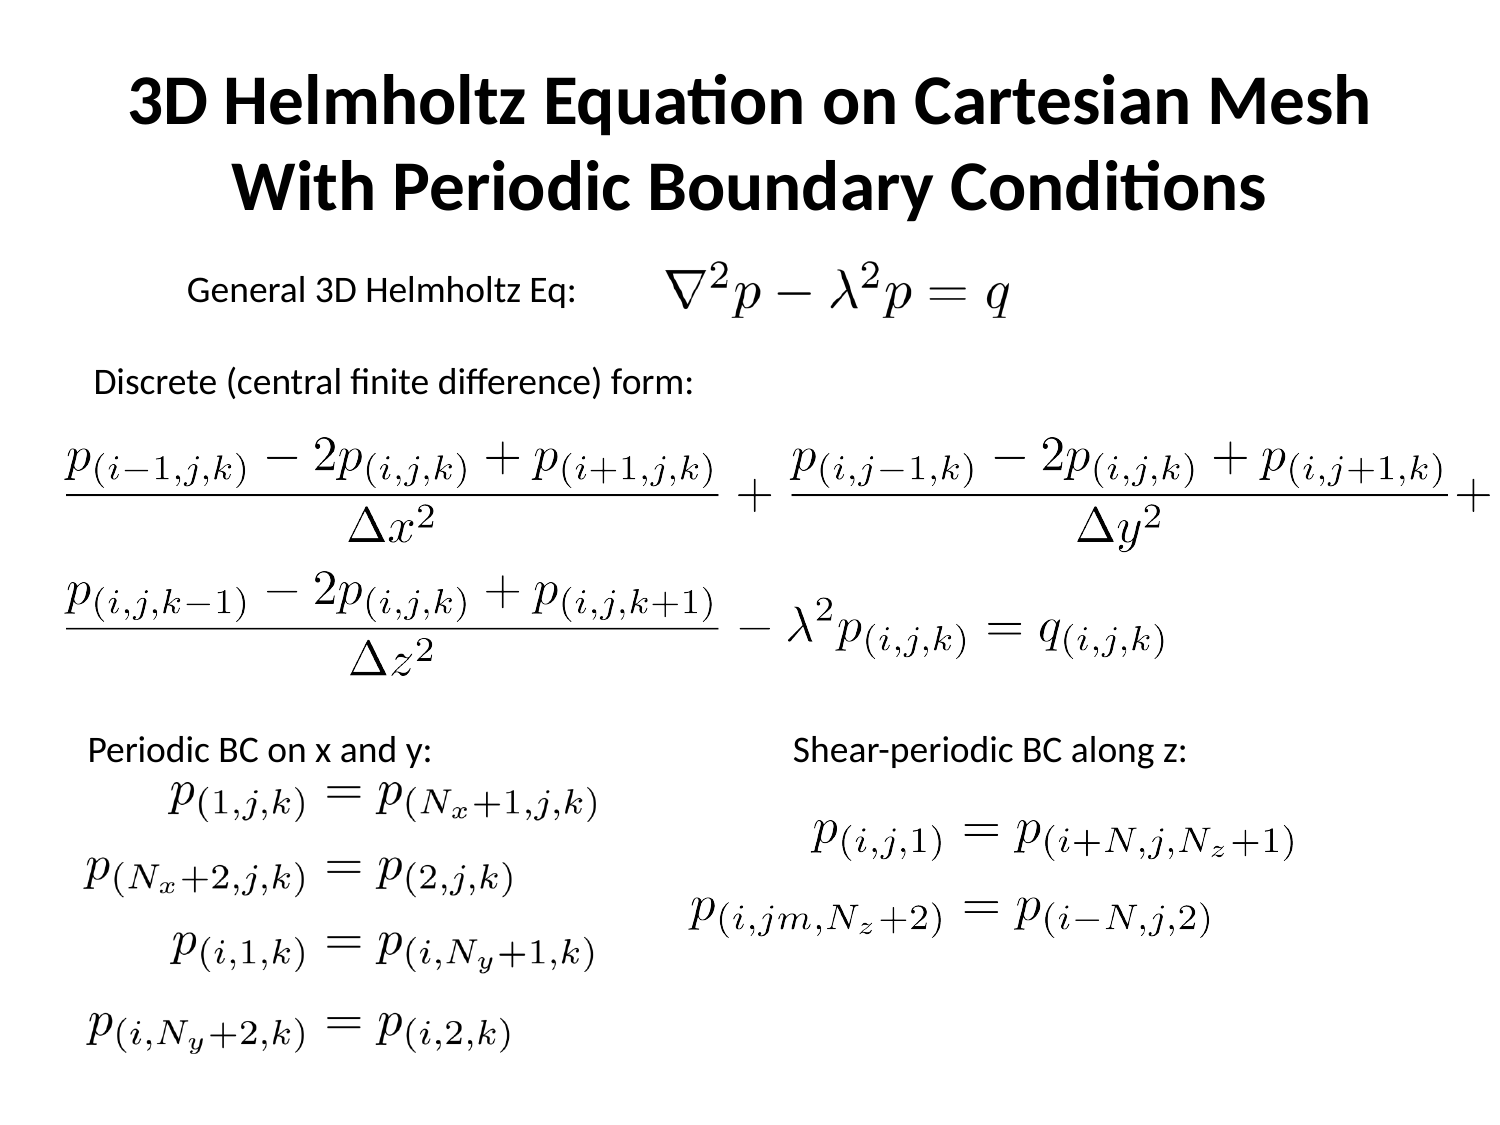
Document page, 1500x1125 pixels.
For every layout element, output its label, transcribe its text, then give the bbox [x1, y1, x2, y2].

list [665, 261, 1009, 318]
title 3D Helmholtz Equation on Cartesian Mesh With Periodic Boundary Conditions [75, 45, 1425, 233]
text_box Discrete (central finite difference) form: [78, 349, 711, 410]
text_box Shear-periodic BC along z: [778, 717, 1204, 778]
text_box General 3D Helmholtz Eq: [172, 257, 593, 317]
picture [63, 437, 1490, 676]
picture [688, 820, 1293, 938]
text_box Periodic BC on x and y: [72, 717, 449, 778]
picture [83, 782, 596, 1054]
